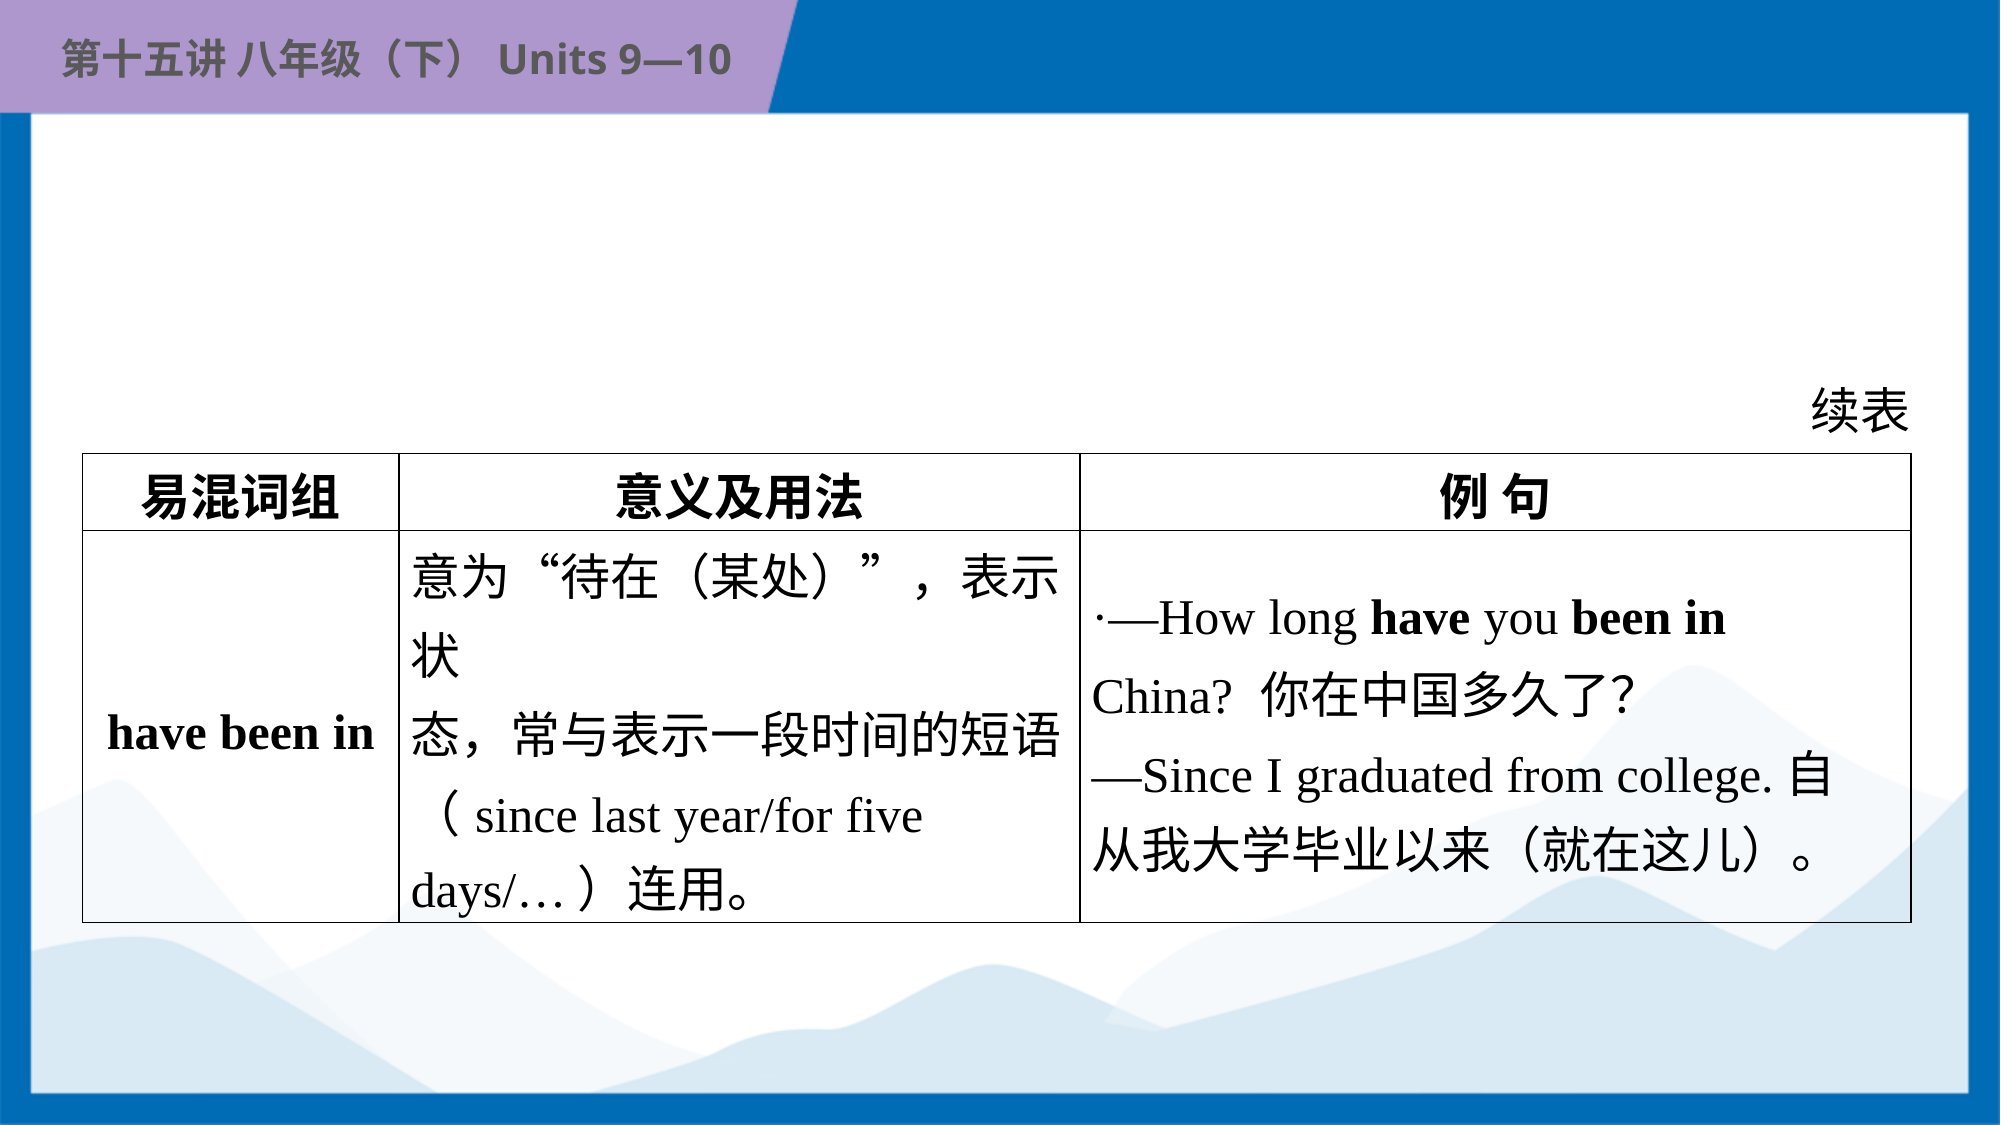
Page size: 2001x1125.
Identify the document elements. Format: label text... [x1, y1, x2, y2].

table_header 意义及用法 [400, 454, 1079, 530]
picture [0, 0, 2000, 1125]
table_header 例 句 [1081, 454, 1910, 530]
table_cell 意为“待在（某处）”，表示状 态，常与表示一段时间的短语 （since last year/for five days/…）连用。 [400, 531, 1079, 922]
table_header 易混词组 [83, 454, 398, 530]
table_cell ·—How long have you been in China? 你在中国多久了？ —Since I graduated from college.自 从我大学毕业以来（就在这儿）。 [1081, 531, 1910, 922]
text_box 续表 [1810, 352, 1911, 440]
table_cell have been in [83, 531, 398, 922]
